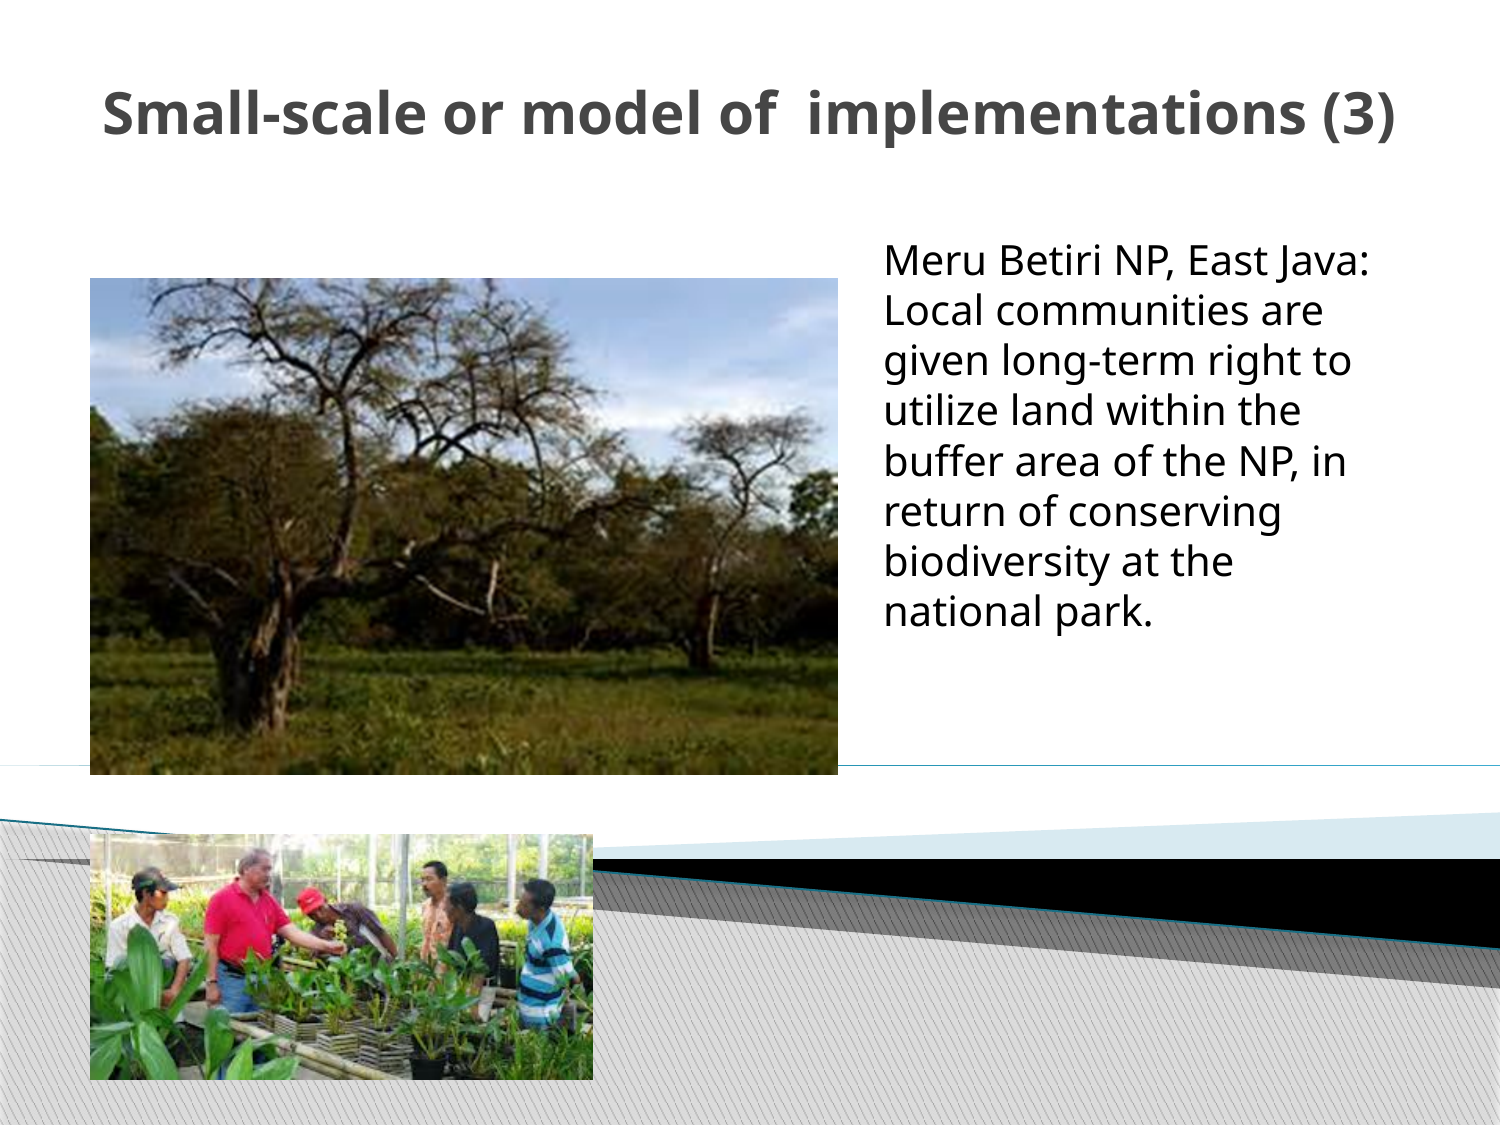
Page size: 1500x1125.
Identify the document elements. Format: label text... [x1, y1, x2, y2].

picture [5, 833, 593, 1080]
picture [1366, 939, 1500, 989]
title Small-scale or model of implementations (3) [87, 19, 1434, 154]
text_box Meru Betiri NP, East Java: Local communities are given long-term right to utilize land within the buffer area of the NP, in return of conserving biodiversity at the national park. [868, 184, 1414, 835]
picture [0, 278, 838, 776]
text_box [90, 278, 1366, 1000]
